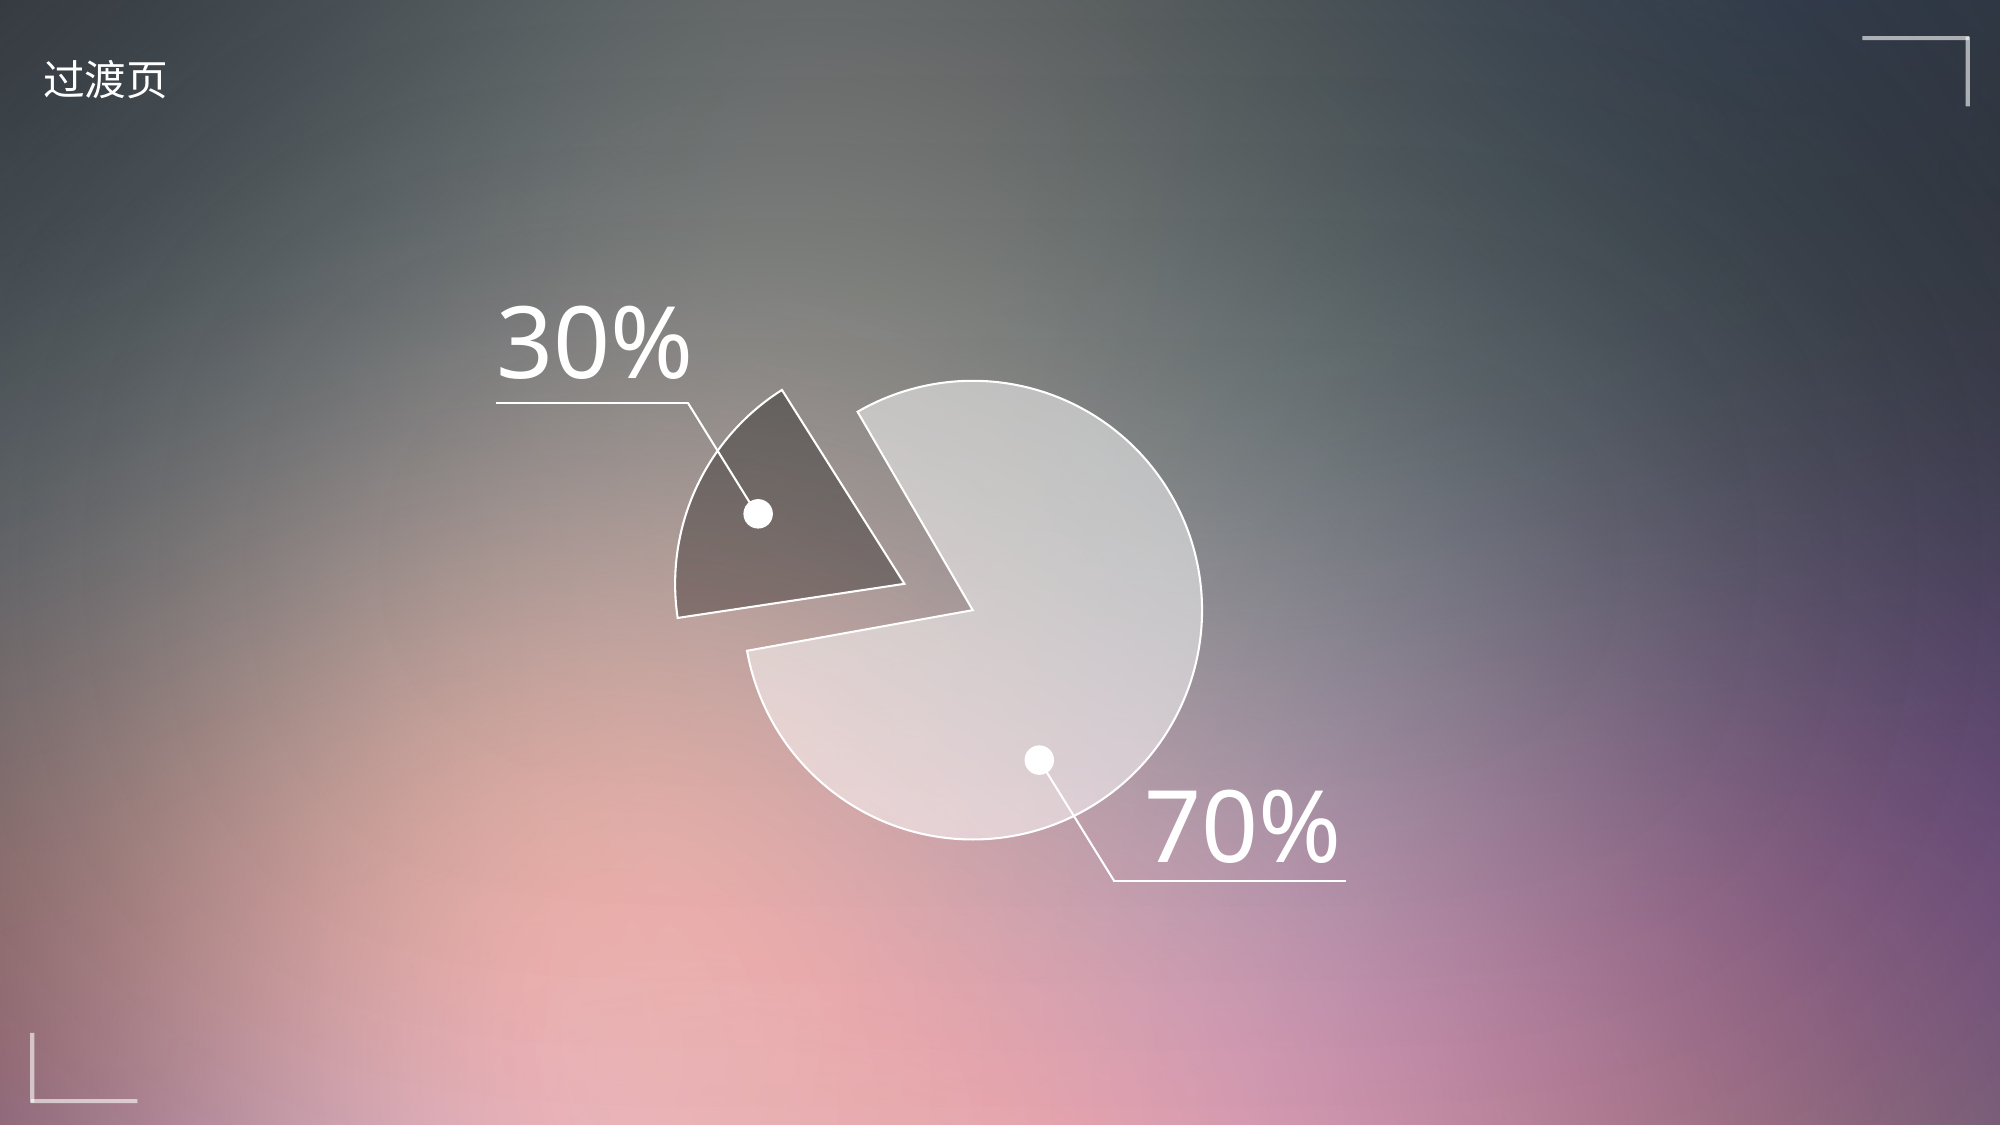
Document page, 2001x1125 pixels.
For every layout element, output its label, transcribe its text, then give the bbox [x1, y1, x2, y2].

picture [0, 0, 2000, 1125]
text_box [674, 388, 907, 620]
text_box 70% [1129, 754, 1378, 890]
text_box [745, 379, 1204, 841]
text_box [1044, 767, 1346, 882]
text_box 30% [481, 271, 730, 407]
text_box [495, 402, 759, 517]
text_box 过渡页 [28, 46, 184, 112]
text_box [742, 498, 774, 530]
text_box [1023, 744, 1056, 776]
